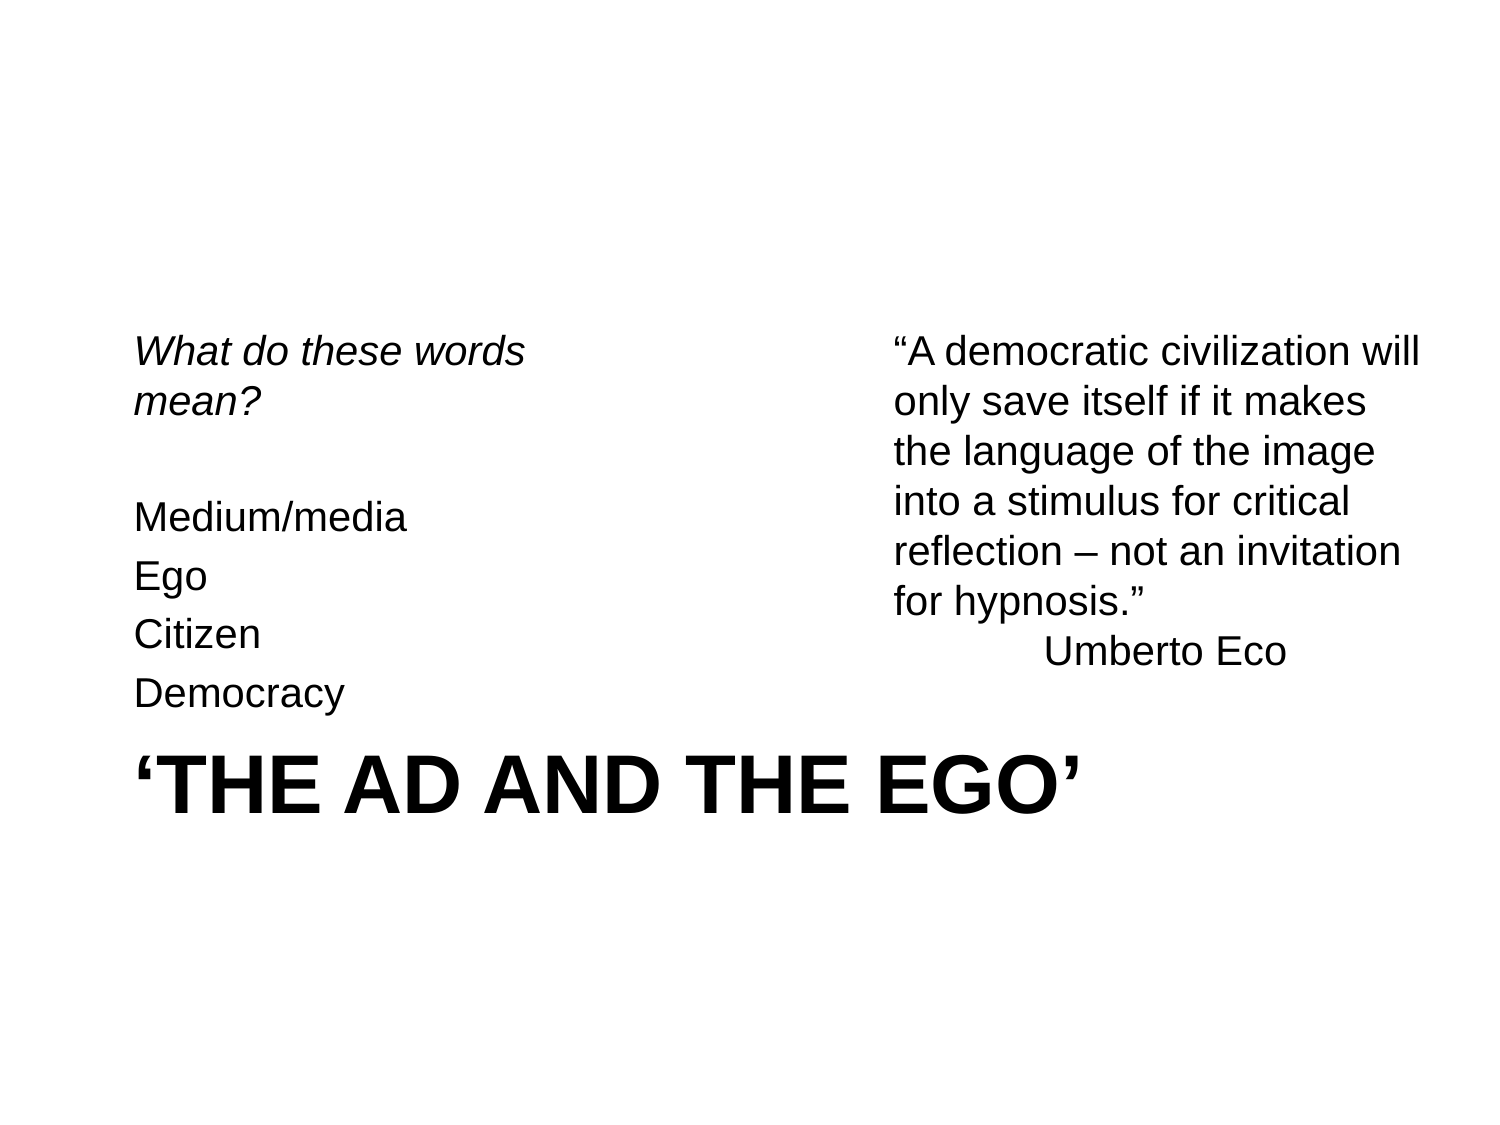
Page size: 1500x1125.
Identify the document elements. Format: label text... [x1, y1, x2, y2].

list What do these words mean? Medium/media Ego Citizen Democracy [118, 269, 563, 724]
text_box “A democratic civilization will only save itself if it makes the language of the image into a stimulus for critical reflection – not an invitation for hypnosis.” Umberto Eco [878, 316, 1442, 682]
title ‘the ad and the ego’ [118, 722, 1394, 947]
